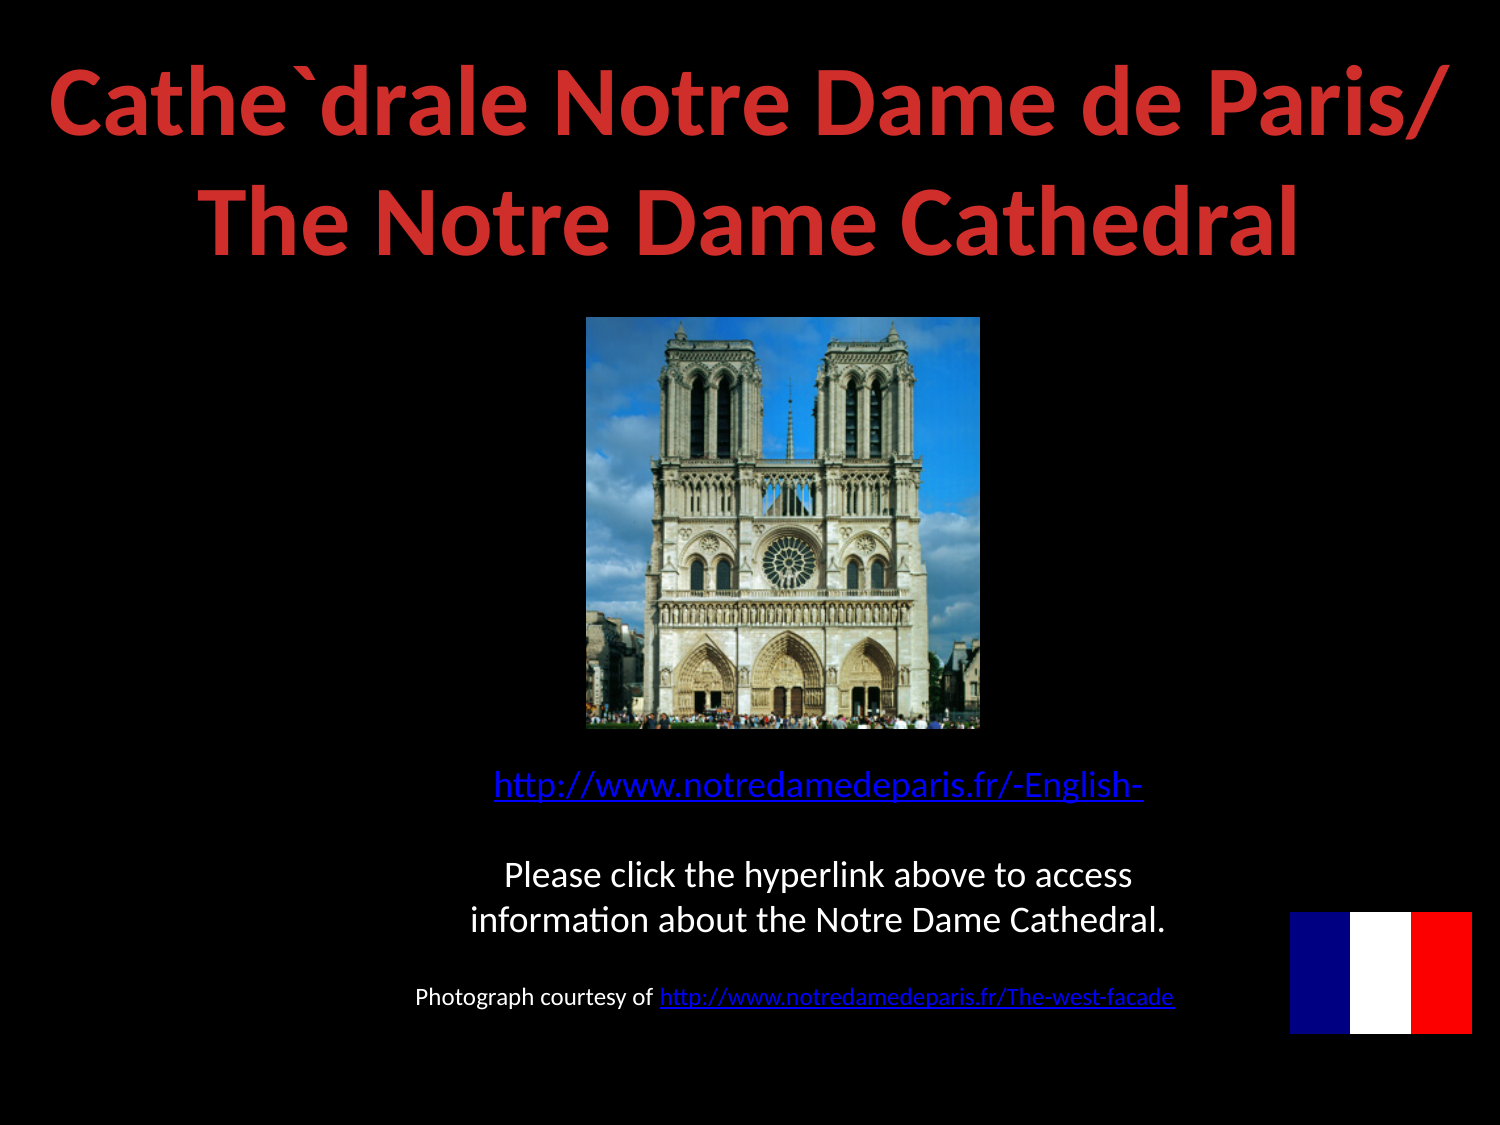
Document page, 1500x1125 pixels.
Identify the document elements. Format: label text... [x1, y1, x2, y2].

text_box Cathe`drale Notre Dame de Paris/ The Notre Dame Cathedral [34, 28, 1466, 283]
text_box Photograph courtesy of http://www.notredamedeparis.fr/The-west-facade [400, 972, 1196, 1063]
picture [585, 317, 980, 729]
picture [1288, 910, 1474, 1035]
text_box http://www.notredamedeparis.fr/-English- Please click the hyperlink above to access information about the Notre Dame Cathedral. [441, 752, 1196, 972]
